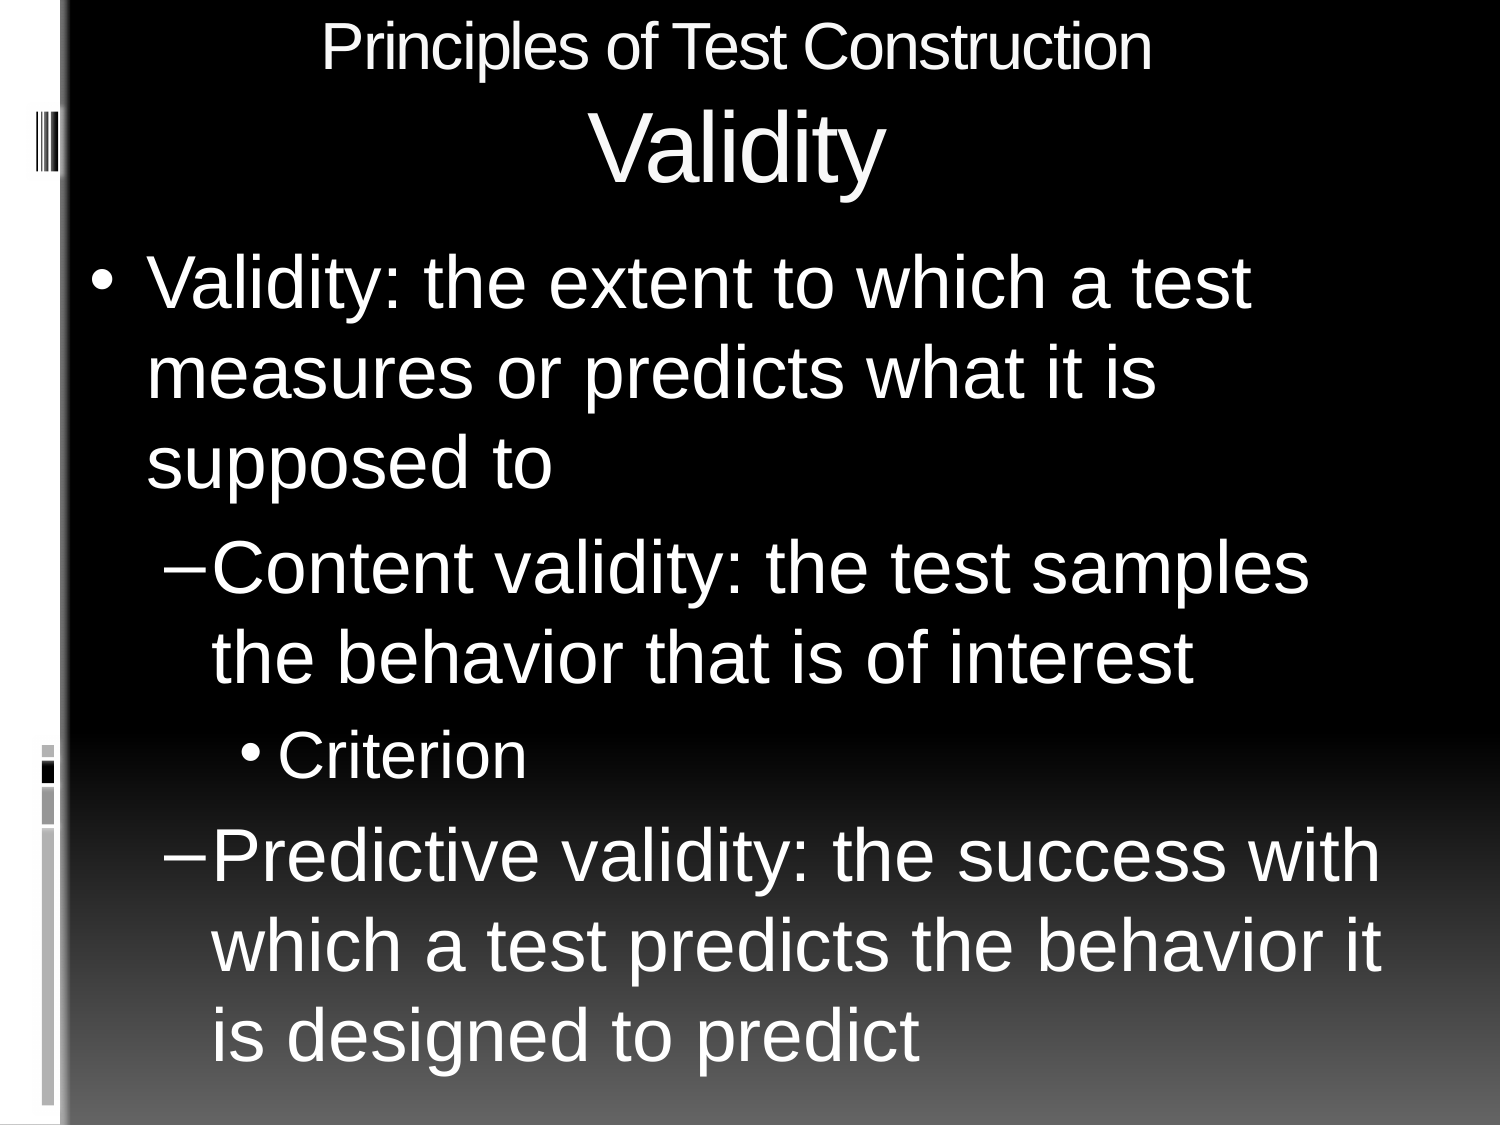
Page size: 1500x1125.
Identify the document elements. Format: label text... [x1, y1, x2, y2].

title Principles of Test Construction Validity [0, 0, 1488, 208]
text_box Validity: the extent to which a test measures or predicts what it is supposed to Content validity: the test samples the behavior that is of interest Criterion Predictive validity: the success with which a test predicts the behavior it is designed to predict [74, 225, 1425, 1125]
